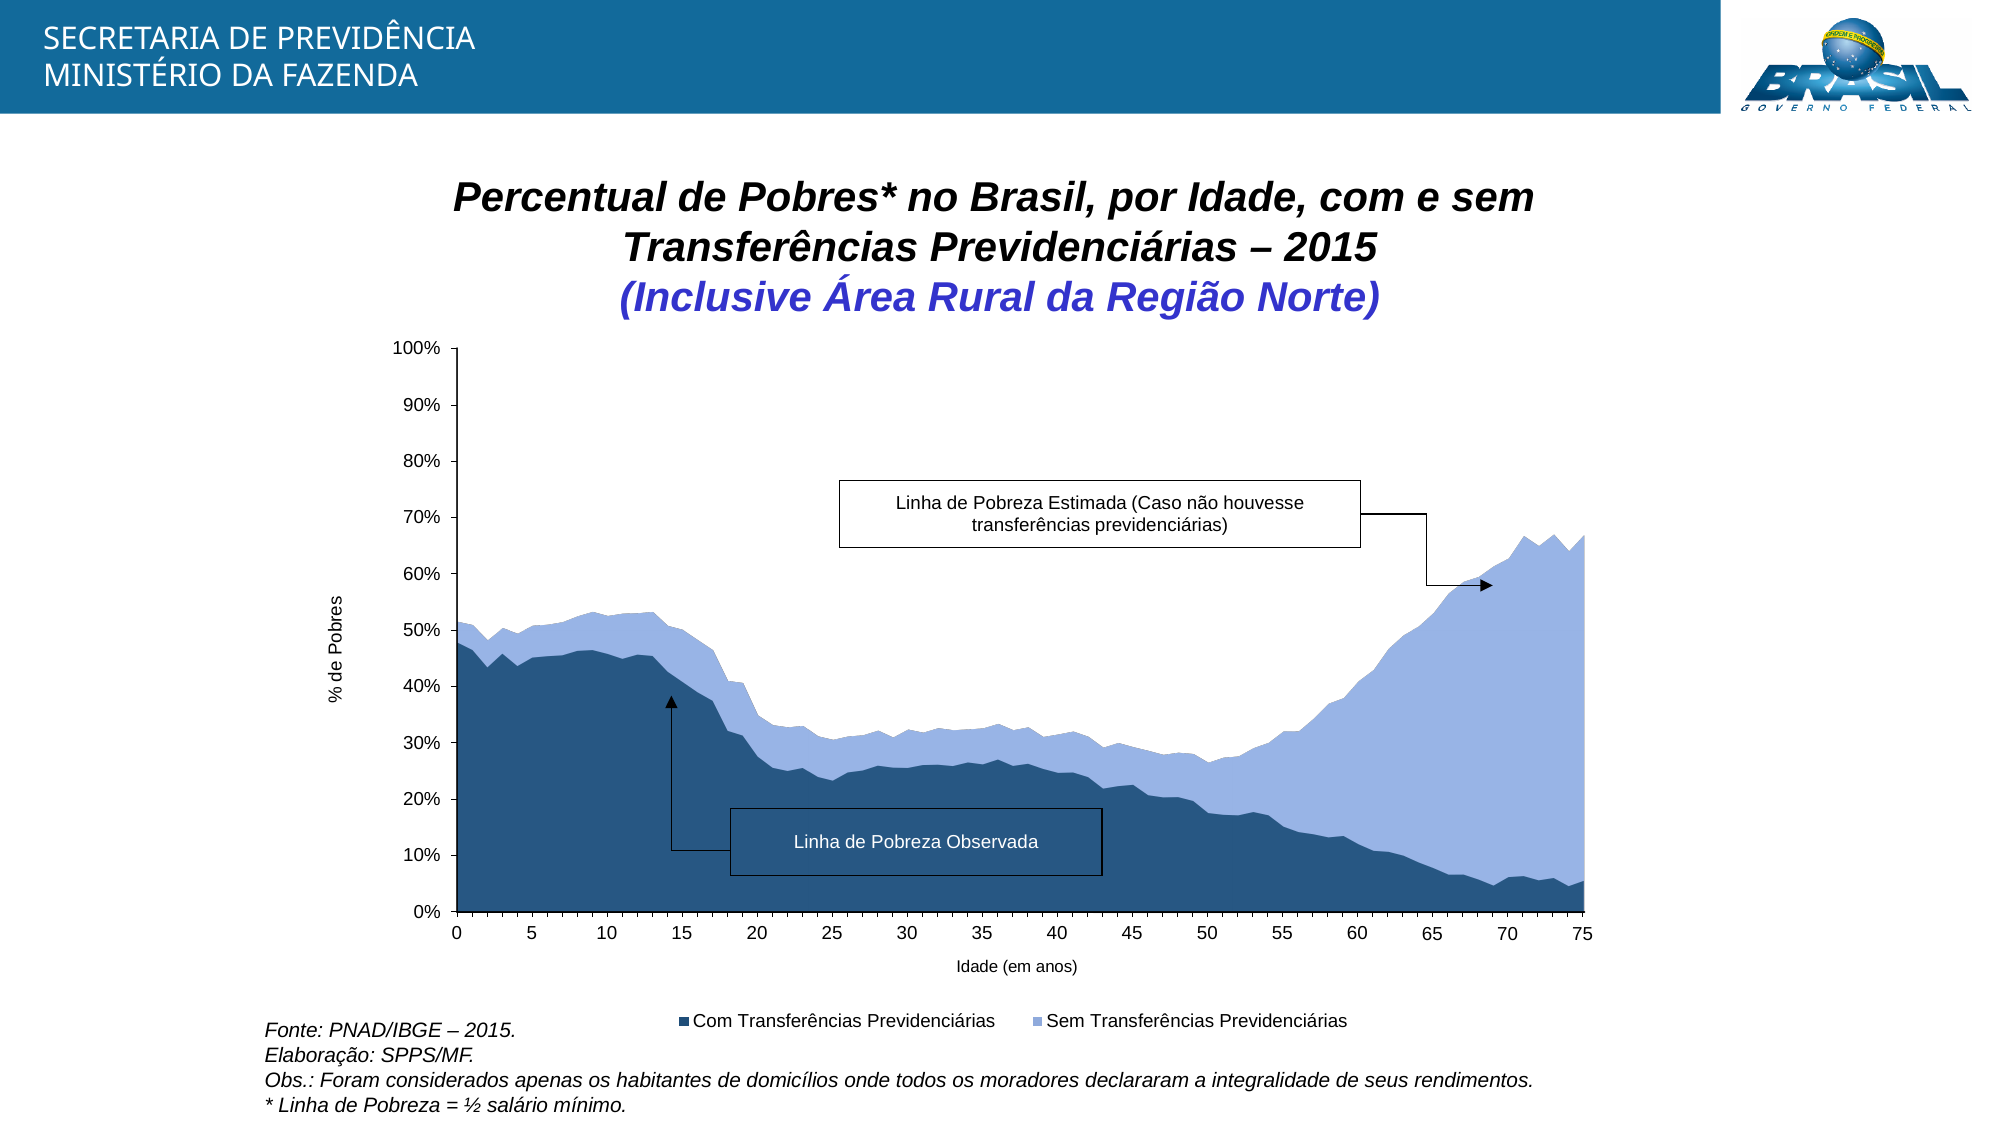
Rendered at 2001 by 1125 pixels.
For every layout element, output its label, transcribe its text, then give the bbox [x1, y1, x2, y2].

text_box Percentual de Pobres* no Brasil, por Idade, com e sem Transferências Previdenciárias – 2015 (Inclusive Área Rural da Região Norte) [367, 161, 1633, 324]
text_box Fonte: PNAD/IBGE – 2015. Elaboração: SPPS/MF. Obs.: Foram considerados apenas os habitantes de domicílios onde todos os moradores declararam a integralidade de seus rendimentos. * Linha de Pobreza = ½ salário mínimo. [249, 1008, 1750, 1124]
picture [315, 325, 1685, 1047]
picture [1741, 18, 1972, 111]
